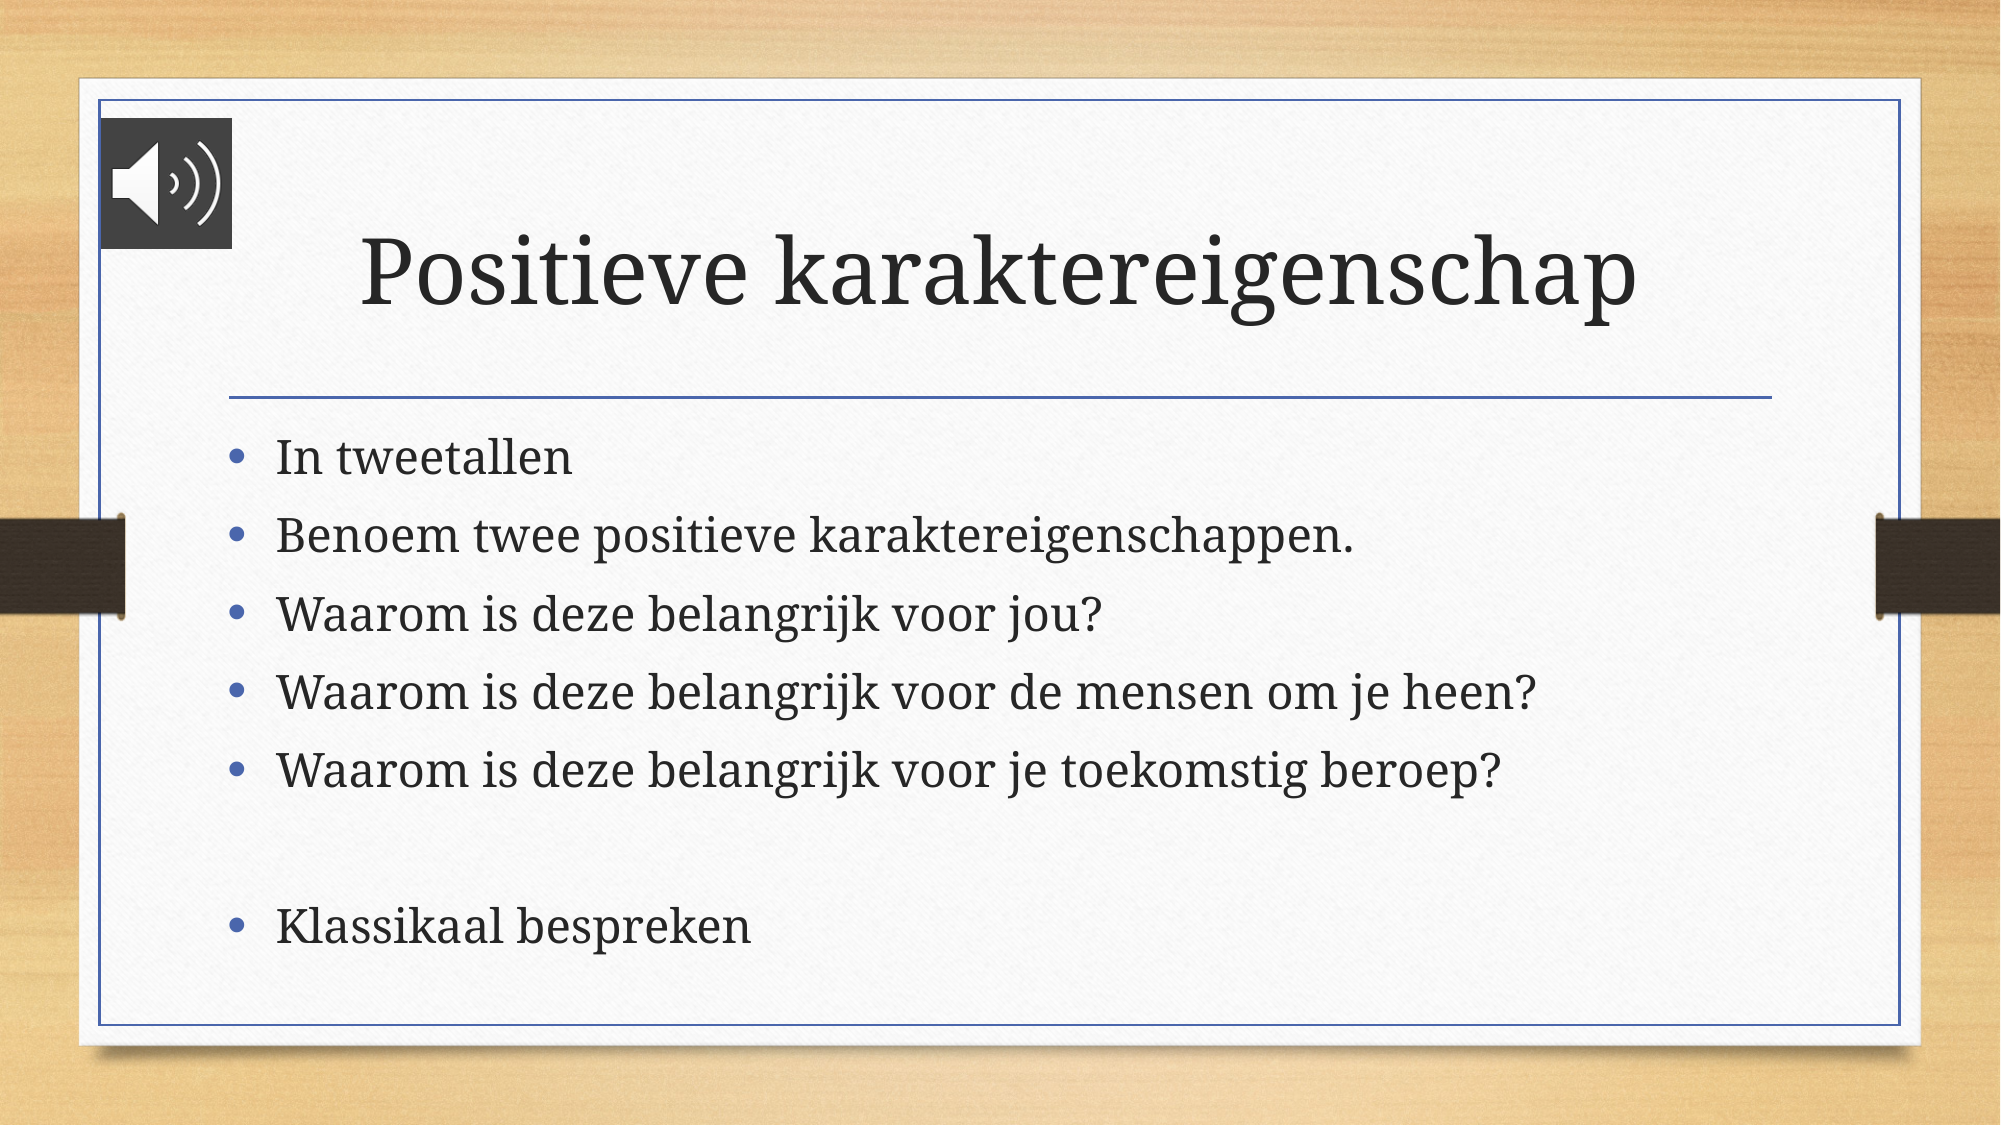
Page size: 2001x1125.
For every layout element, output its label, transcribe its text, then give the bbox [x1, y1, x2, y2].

title Positieve karaktereigenschap [212, 161, 1788, 375]
picture [0, 0, 2001, 1125]
list In tweetallen Benoem twee positieve karaktereigenschappen. Waarom is deze belangrijk voor jou? Waarom is deze belangrijk voor de mensen om je heen? Waarom is deze belangrijk voor je toekomstig beroep? Klassikaal bespreken [212, 419, 1788, 964]
